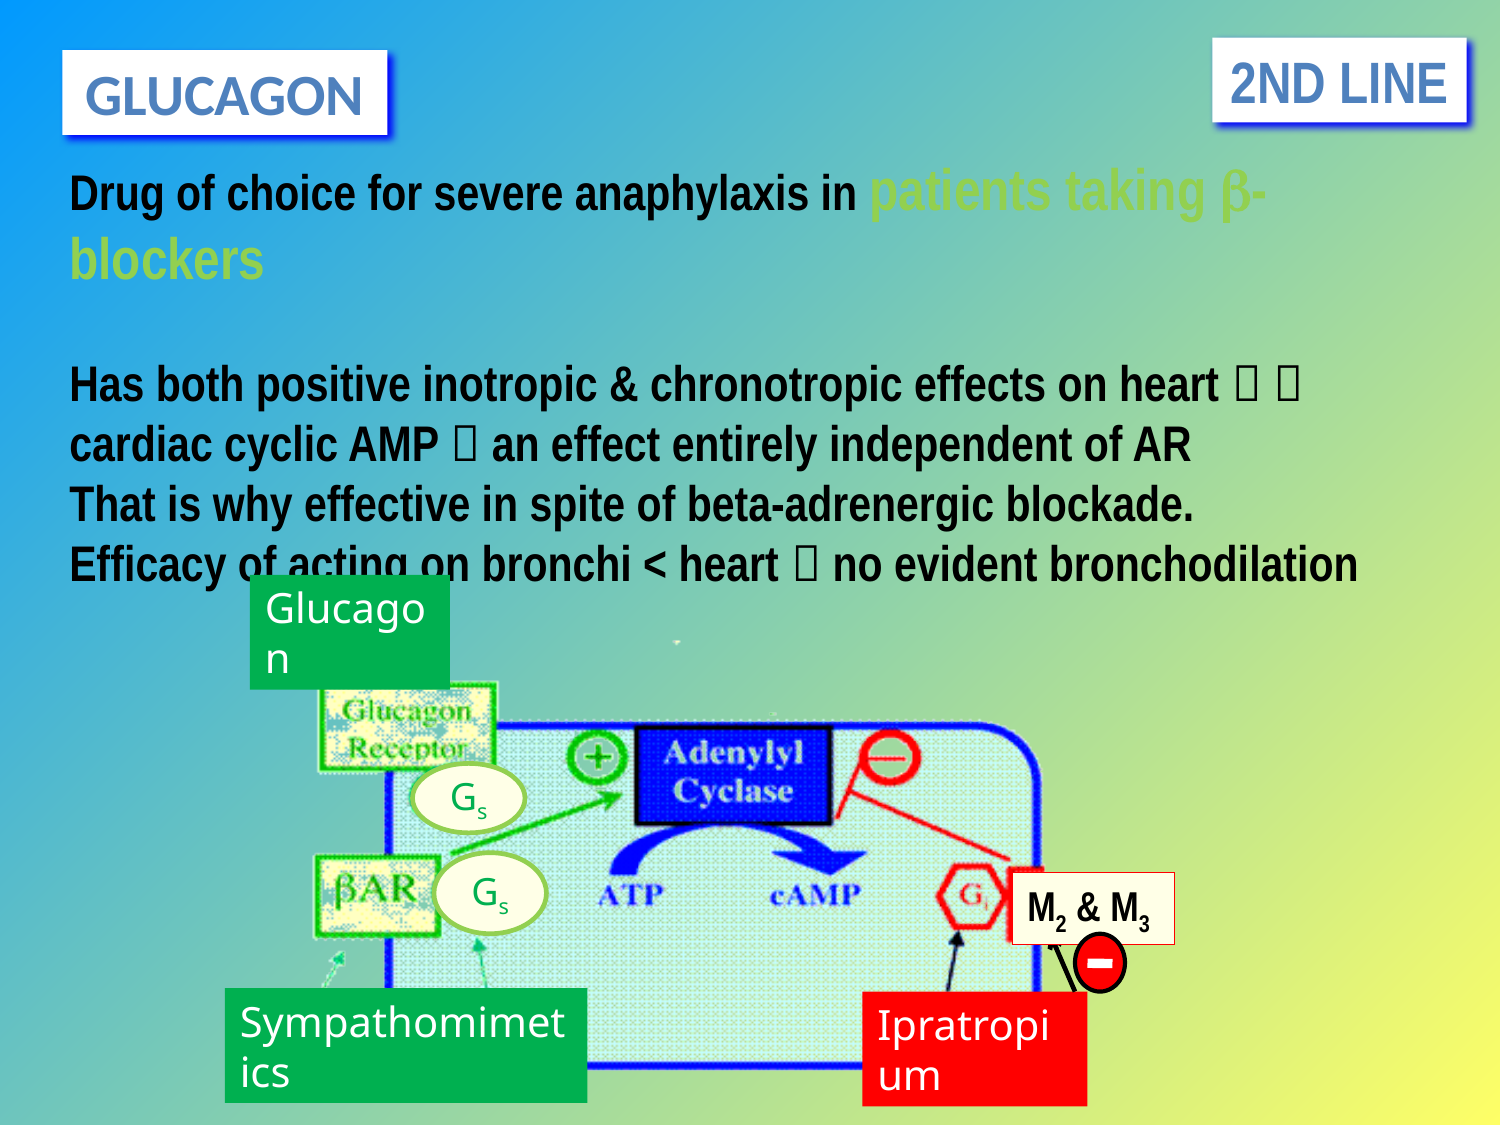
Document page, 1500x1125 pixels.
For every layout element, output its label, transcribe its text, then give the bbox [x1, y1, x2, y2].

text_box 2ND Line [1212, 37, 1467, 123]
text_box Glucagon [62, 50, 388, 135]
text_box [224, 574, 1176, 1088]
text_box Drug of choice for severe anaphylaxis in patients taking b-blockers Has both positive inotropic & chronotropic effects on heart   cardiac cyclic AMP  an effect entirely independent of AR That is why effective in spite of beta-adrenergic blockade. Efficacy of acting on bronchi < heart  no evident bronchodilation [54, 144, 1450, 600]
